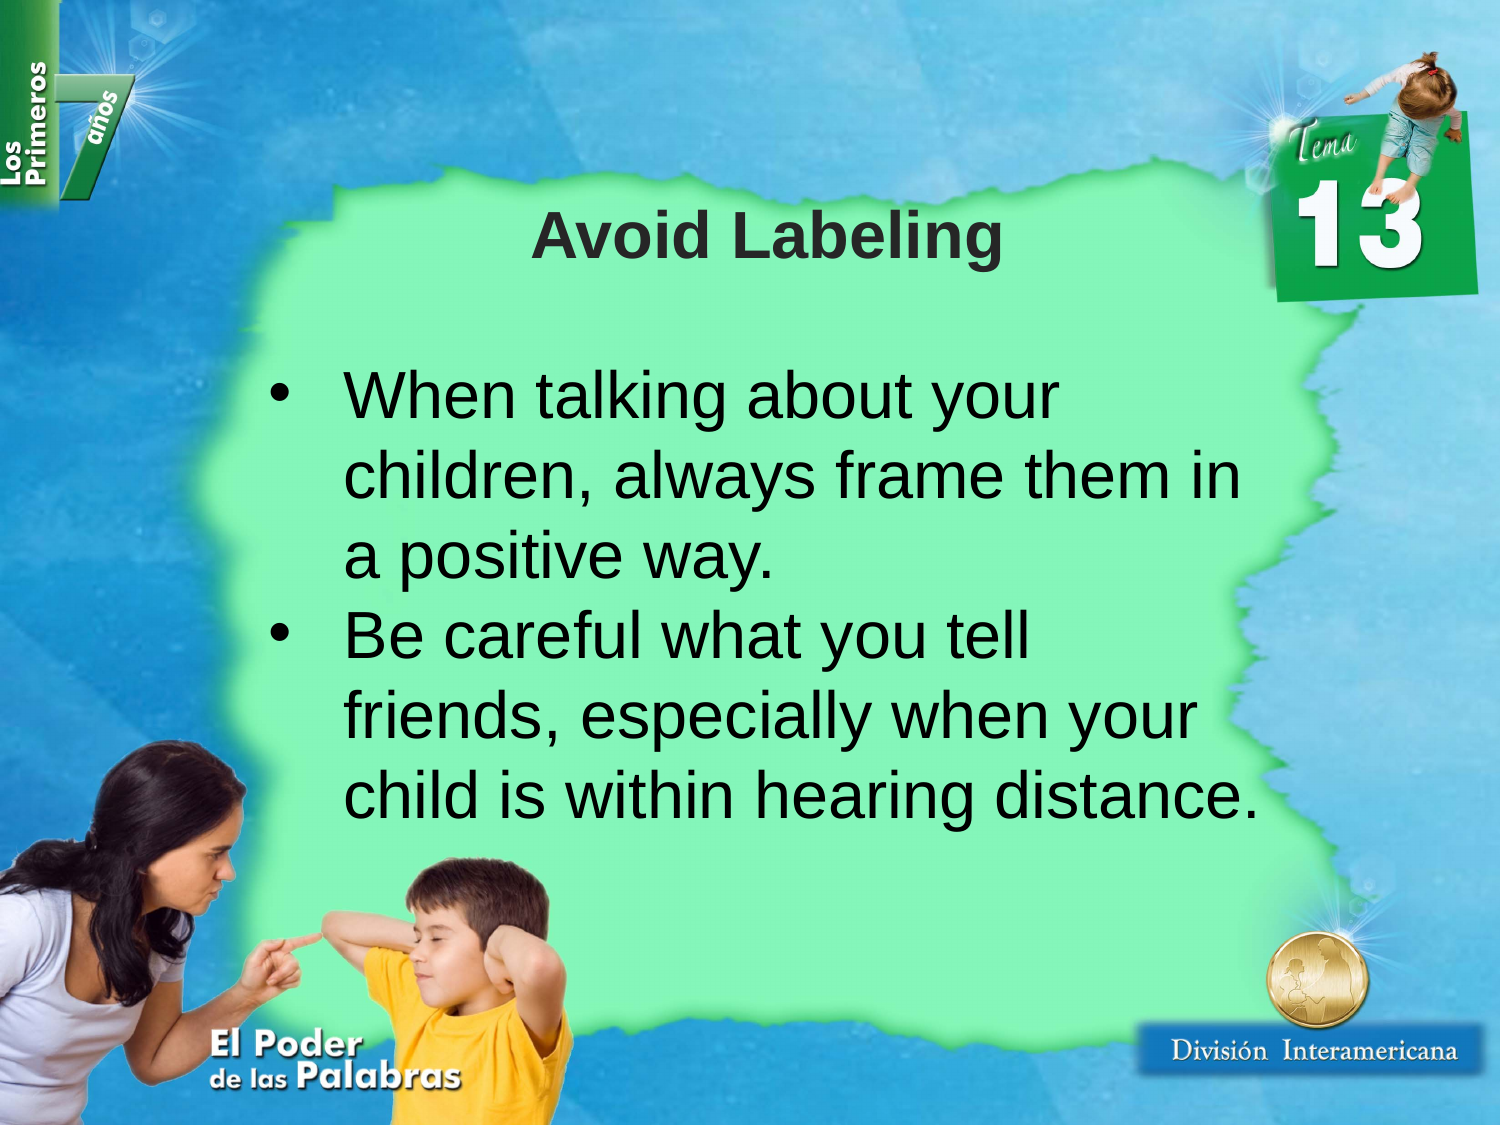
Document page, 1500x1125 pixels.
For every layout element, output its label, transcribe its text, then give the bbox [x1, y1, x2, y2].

text_box Avoid Labeling When talking about your children, always frame them in a positive way. Be careful what you tell friends, especially when your child is within hearing distance. [253, 184, 1282, 919]
picture [0, 0, 1500, 1125]
